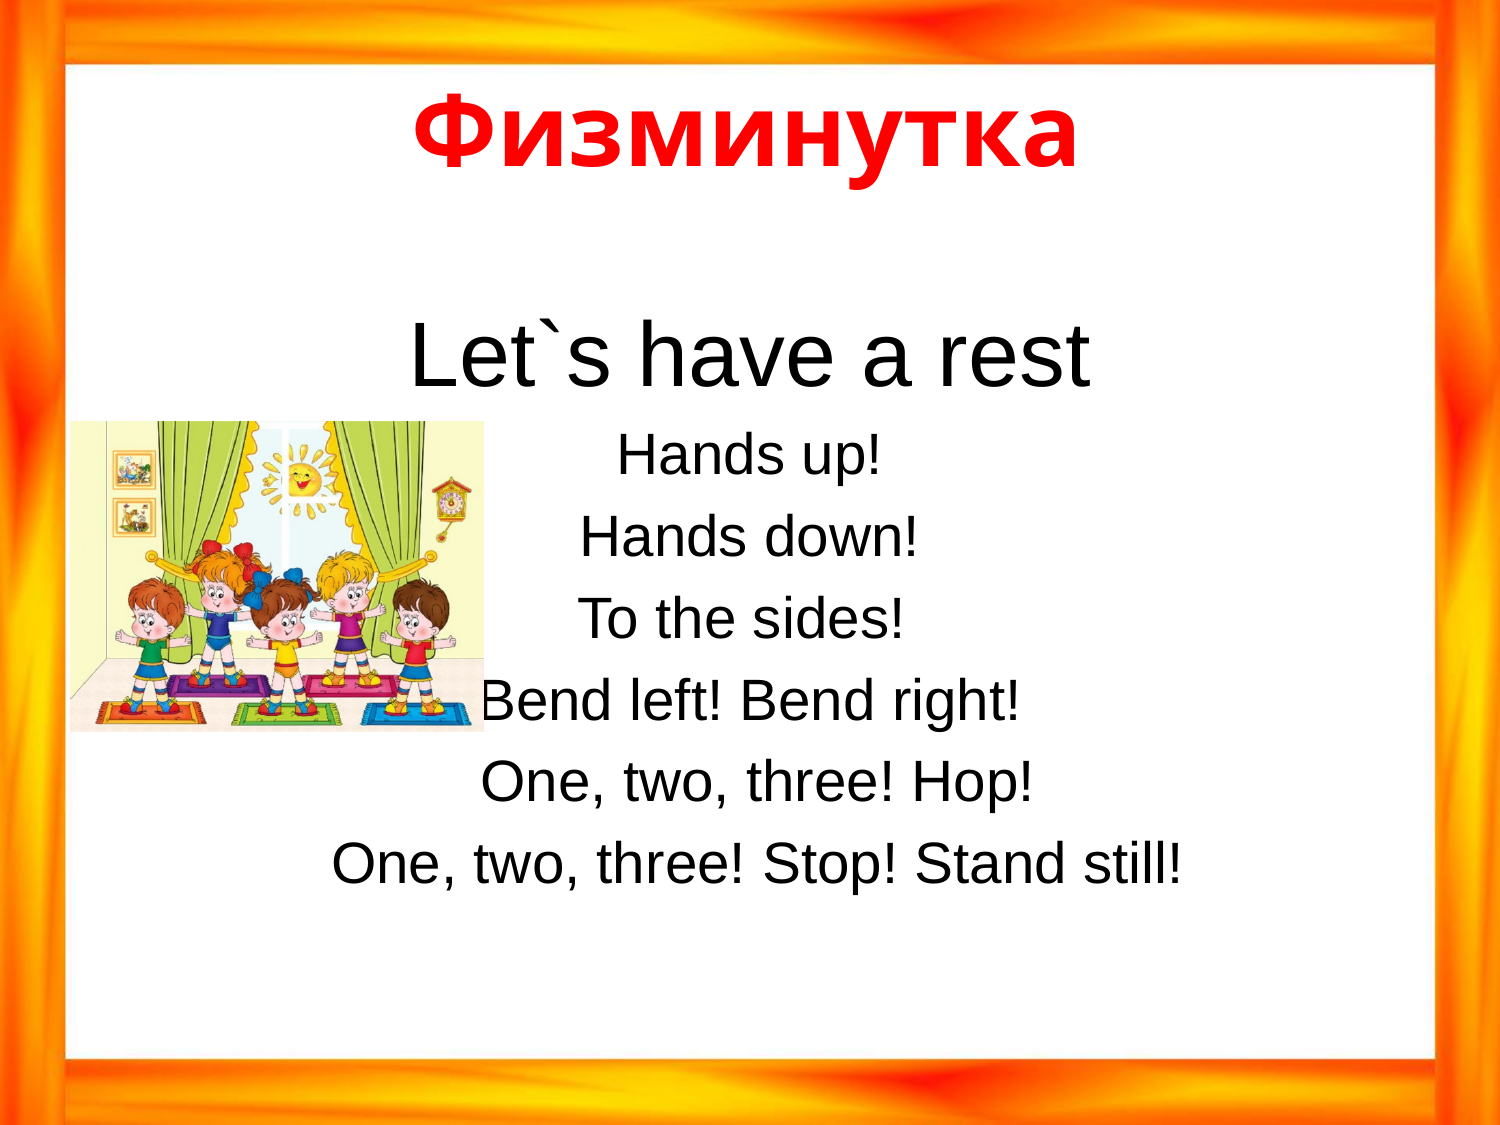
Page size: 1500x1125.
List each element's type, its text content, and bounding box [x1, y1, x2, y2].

list Let`s have a rest Hands up! Hands down! To the sides! Bend left! Bend right! One, two, three! Hop! One, two, three! Stop! Stand still! [74, 287, 1426, 1091]
picture [0, 0, 1500, 1125]
title Физминутка [74, 25, 1419, 229]
